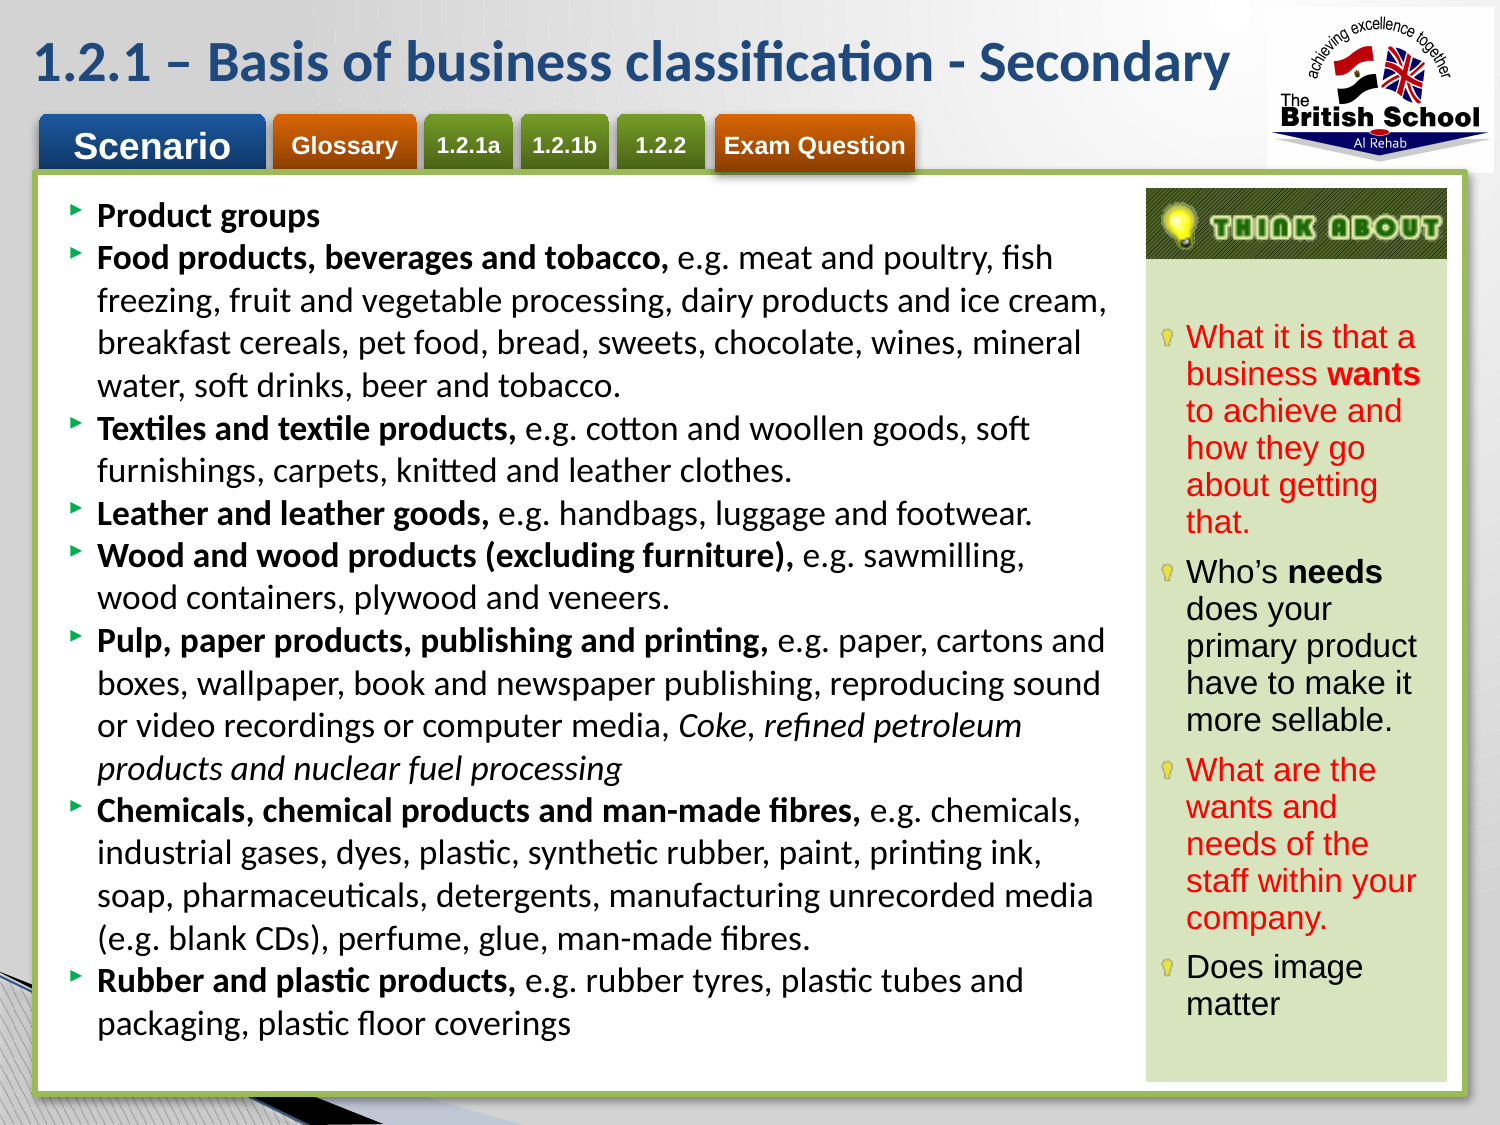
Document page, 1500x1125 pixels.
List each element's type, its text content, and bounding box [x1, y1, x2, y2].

list Product groups Food products, beverages and tobacco, e.g. meat and poultry, fish freezing, fruit and vegetable processing, dairy products and ice cream, breakfast cereals, pet food, bread, sweets, chocolate, wines, mineral water, soft drinks, beer and tobacco. Textiles and textile products, e.g. cotton and woollen goods, soft furnishings, carpets, knitted and leather clothes. Leather and leather goods, e.g. handbags, luggage and footwear. Wood and wood products (excluding furniture), e.g. sawmilling, wood containers, plywood and veneers. Pulp, paper products, publishing and printing, e.g. paper, cartons and boxes, wallpaper, book and newspaper publishing, reproducing sound or video recordings or computer media, Coke, refined petroleum products and nuclear fuel processing Chemicals, chemical products and man-made fibres, e.g. chemicals, industrial gases, dyes, plastic, synthetic rubber, paint, printing ink, soap, pharmaceuticals, detergents, manufacturing unrecorded media (e.g. blank CDs), perfume, glue, man-made fibres. Rubber and plastic products, e.g. rubber tyres, plastic tubes and packaging, plastic floor coverings [53, 184, 1128, 957]
picture [1157, 325, 1177, 349]
picture [281, 1114, 303, 1125]
title 1.2.1 – Basis of business classification - Secondary [17, 7, 1306, 110]
picture [1157, 757, 1177, 782]
picture [1159, 199, 1448, 255]
picture [1157, 560, 1177, 584]
picture [1157, 955, 1177, 979]
table_header [1146, 188, 1447, 259]
table_cell What it is that a business wants to achieve and how they go about getting that. Who’s needs does your primary product have to make it more sellable. What are the wants and needs of the staff within your company. Does image matter [1146, 259, 1447, 1082]
picture [1267, 7, 1495, 173]
